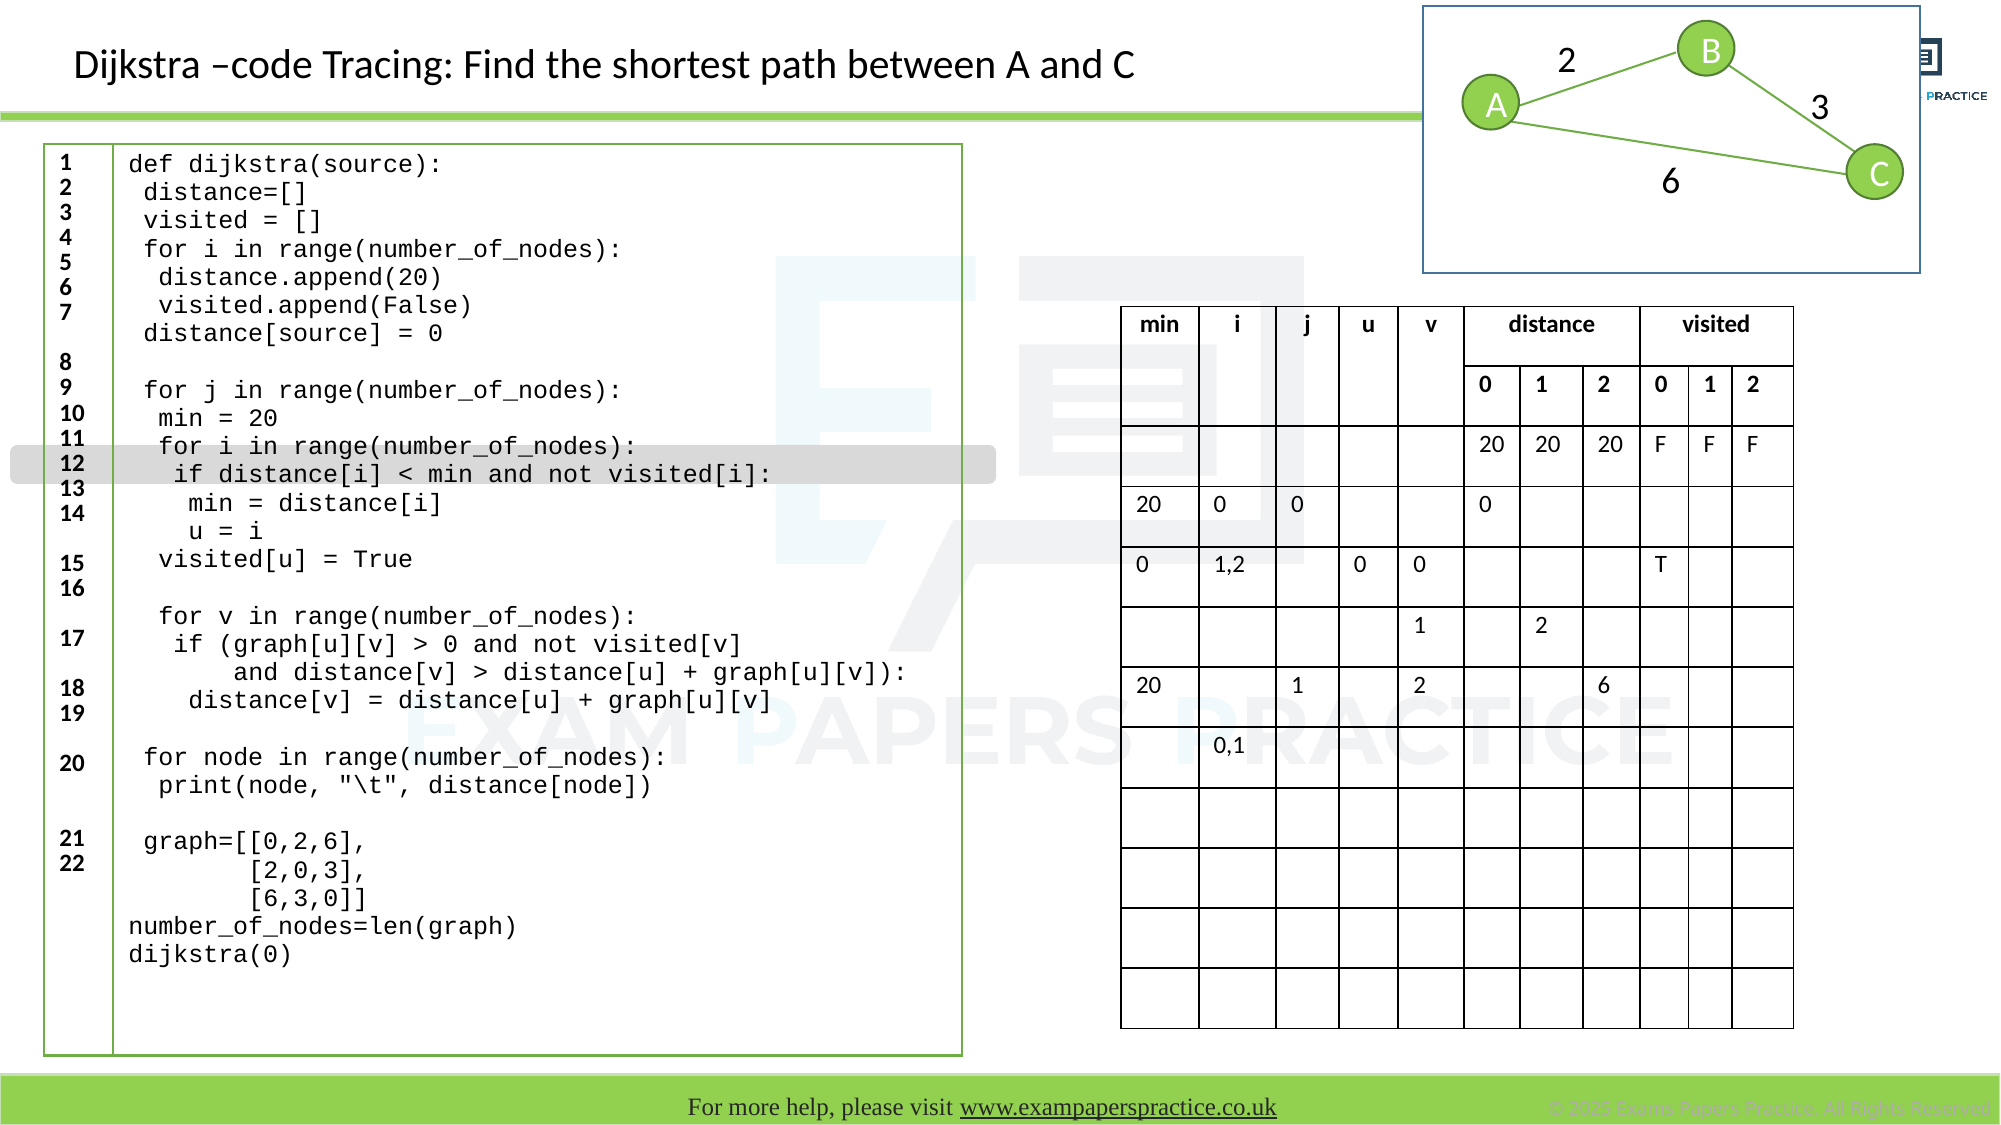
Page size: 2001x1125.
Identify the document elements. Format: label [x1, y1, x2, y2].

table_cell [1641, 487, 1688, 546]
table_cell [1340, 849, 1397, 907]
table_cell [1277, 608, 1338, 666]
table_cell [1340, 969, 1397, 1028]
table_cell [1277, 548, 1338, 606]
table_cell [1641, 909, 1688, 967]
table_header [1465, 307, 1639, 365]
table_cell [1521, 668, 1582, 726]
table_cell [1340, 728, 1397, 787]
table_cell [1584, 367, 1639, 425]
table_cell [1584, 969, 1639, 1028]
table_cell [1277, 487, 1338, 546]
table_cell [1122, 487, 1198, 546]
table_cell [1733, 728, 1793, 787]
table_cell [1399, 849, 1463, 907]
table_cell [1584, 789, 1639, 847]
table_cell [1584, 728, 1639, 787]
table_cell [1641, 969, 1688, 1028]
table_cell [1689, 548, 1731, 606]
table_cell [1641, 548, 1688, 606]
table_cell [1340, 789, 1397, 847]
table_cell [1733, 608, 1793, 666]
table_cell [1521, 427, 1582, 486]
table_cell [1200, 427, 1275, 486]
table_cell [1733, 668, 1793, 726]
table_cell [1689, 728, 1731, 787]
table_cell [1200, 487, 1275, 546]
table_cell [1200, 789, 1275, 847]
table_cell [1584, 487, 1639, 546]
table_cell [1340, 608, 1397, 666]
table_cell [1521, 608, 1582, 666]
table_cell [1465, 487, 1519, 546]
table_cell [1584, 909, 1639, 967]
table_cell [1277, 789, 1338, 847]
table_cell [1641, 427, 1688, 486]
table_cell [1689, 789, 1731, 847]
table_cell [1521, 487, 1582, 546]
table_cell [1465, 789, 1519, 847]
table_cell [1465, 849, 1519, 907]
table_cell [1399, 789, 1463, 847]
table_cell [1277, 849, 1338, 907]
table_cell [1340, 909, 1397, 967]
table_cell [1122, 909, 1198, 967]
table_cell [1689, 668, 1731, 726]
table_cell [1641, 849, 1688, 907]
table_cell [1733, 367, 1793, 425]
table_cell [1277, 427, 1338, 486]
table_cell [1277, 969, 1338, 1028]
table_cell [1399, 427, 1463, 486]
table_cell [1399, 668, 1463, 726]
table_cell [1521, 849, 1582, 907]
text_box [58, 29, 1152, 94]
table_cell [1521, 789, 1582, 847]
table_cell [1465, 367, 1519, 425]
table_cell [1200, 849, 1275, 907]
table_cell [1122, 548, 1198, 606]
table_cell [1340, 668, 1397, 726]
text_box [10, 444, 43, 484]
table_cell [1521, 367, 1582, 425]
table_cell [1689, 849, 1731, 907]
table_cell [1340, 427, 1397, 486]
table_cell [1465, 728, 1519, 787]
table_header [1340, 307, 1397, 425]
table_cell [1465, 548, 1519, 606]
table_cell [1277, 728, 1338, 787]
table_header [1277, 307, 1338, 425]
text_box [1422, 5, 1921, 274]
table_cell [1200, 969, 1275, 1028]
table_cell [1584, 668, 1639, 726]
table_cell [1733, 789, 1793, 847]
table_cell [1465, 668, 1519, 726]
table_cell [1733, 969, 1793, 1028]
text_box [963, 445, 997, 484]
table_cell [1641, 789, 1688, 847]
table_cell [1689, 969, 1731, 1028]
table_cell [1584, 849, 1639, 907]
table_header [1122, 307, 1198, 425]
table_cell [1200, 668, 1275, 726]
table_cell [1465, 909, 1519, 967]
table_cell [1200, 608, 1275, 666]
table_header [45, 145, 112, 1054]
table_header [1641, 307, 1793, 365]
table_cell [1733, 909, 1793, 967]
table_cell [1689, 427, 1731, 486]
table_cell [1521, 969, 1582, 1028]
table_cell [1122, 608, 1198, 666]
table_cell [1733, 548, 1793, 606]
table_cell [1641, 608, 1688, 666]
table_cell [1465, 969, 1519, 1028]
table_header [1200, 307, 1275, 425]
table_cell [1521, 548, 1582, 606]
table_cell [1340, 487, 1397, 546]
table_cell [1200, 728, 1275, 787]
table_cell [1399, 487, 1463, 546]
table_cell [1689, 487, 1731, 546]
table_cell [1277, 668, 1338, 726]
table_cell [1733, 487, 1793, 546]
table_cell [1584, 427, 1639, 486]
table_cell [1122, 969, 1198, 1028]
table_cell [1122, 849, 1198, 907]
table_cell [1465, 608, 1519, 666]
table_cell [1340, 548, 1397, 606]
table_cell [1641, 668, 1688, 726]
table_cell [1584, 608, 1639, 666]
table_cell [1122, 668, 1198, 726]
table_cell [1465, 427, 1519, 486]
table_cell [1584, 548, 1639, 606]
table_cell [1689, 608, 1731, 666]
table_cell [1641, 728, 1688, 787]
table_cell [1399, 548, 1463, 606]
table_cell [1399, 909, 1463, 967]
table_cell [1399, 728, 1463, 787]
table_cell [1200, 909, 1275, 967]
table_cell [1689, 367, 1731, 425]
table_cell [1521, 728, 1582, 787]
table_cell [1399, 969, 1463, 1028]
table_cell [1122, 427, 1198, 486]
table_cell [1122, 728, 1198, 787]
table_header [1399, 307, 1463, 425]
table_header [114, 145, 961, 1054]
table_cell [1689, 909, 1731, 967]
table_cell [1733, 849, 1793, 907]
table_cell [1399, 608, 1463, 666]
table_cell [1641, 367, 1688, 425]
table_cell [1200, 548, 1275, 606]
table_cell [1277, 909, 1338, 967]
table_cell [1122, 789, 1198, 847]
table_cell [1521, 909, 1582, 967]
table_cell [1733, 427, 1793, 486]
